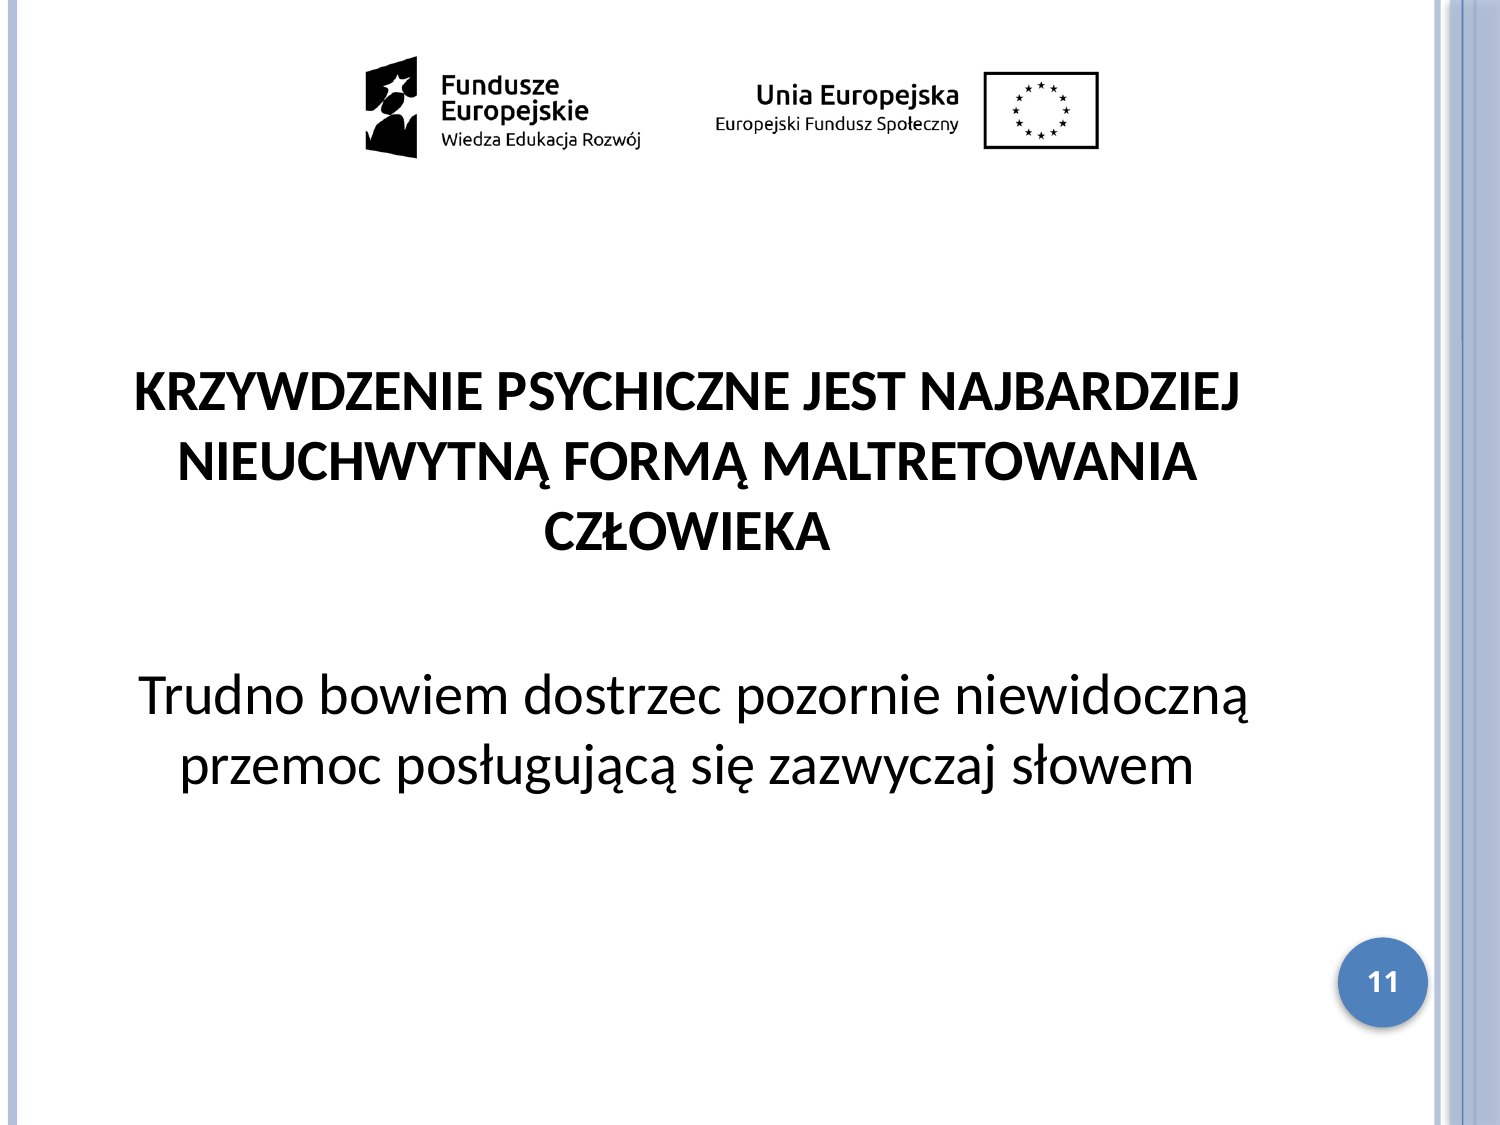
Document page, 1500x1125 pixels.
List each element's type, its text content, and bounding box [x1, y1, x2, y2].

slide_number 11 [1333, 940, 1434, 1027]
list KRZYWDZENIE PSYCHICZNE JEST NAJBARDZIEJ NIEUCHWYTNĄ FORMĄ MALTRETOWANIA CZŁOWIEKA Trudno bowiem dostrzec pozornie niewidoczną przemoc posługującą się zazwyczaj słowem [75, 262, 1300, 1062]
picture [340, 30, 1124, 184]
